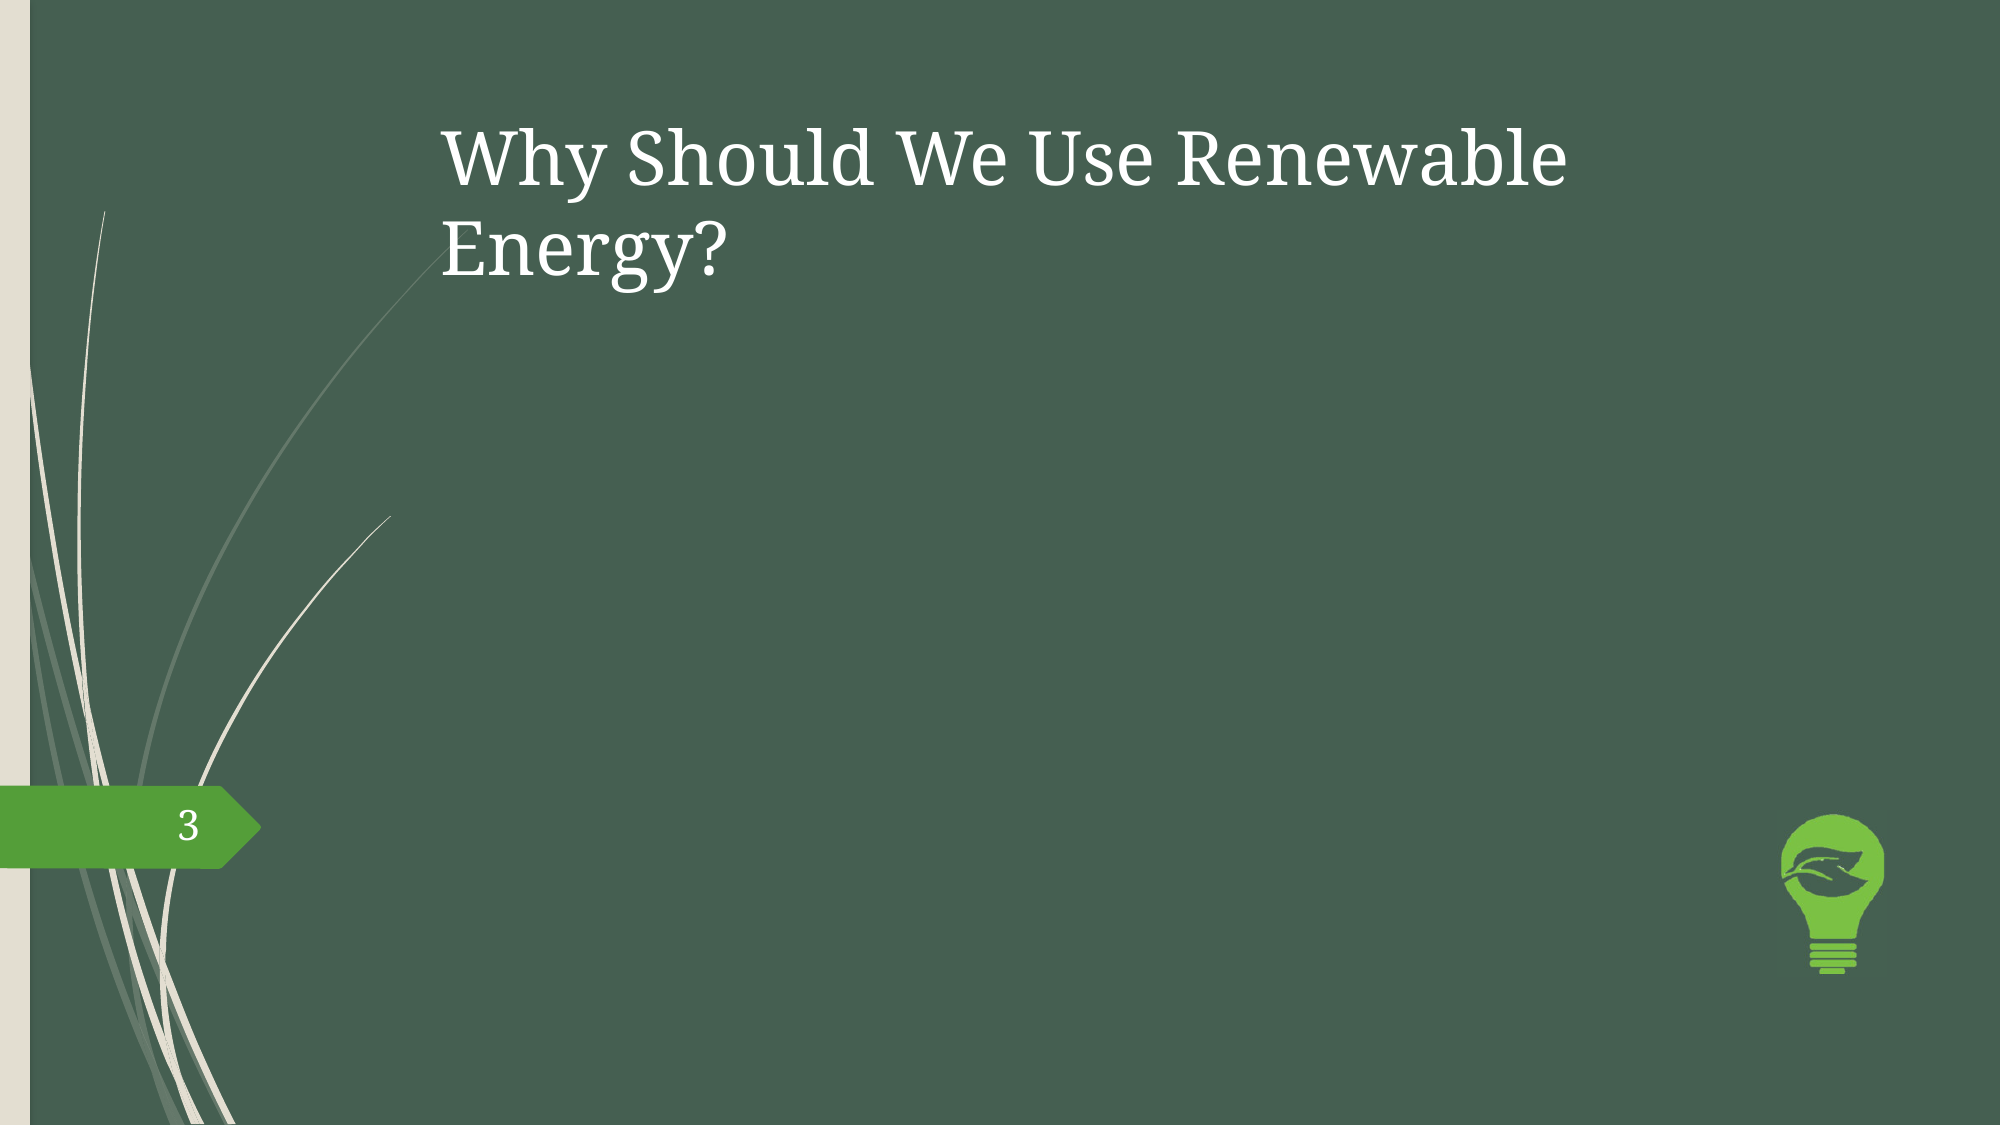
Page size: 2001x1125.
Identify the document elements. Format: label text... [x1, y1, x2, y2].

picture [1777, 810, 1888, 977]
slide_number 3 [87, 797, 216, 858]
title Why Should We Use Renewable Energy? [425, 102, 1888, 313]
